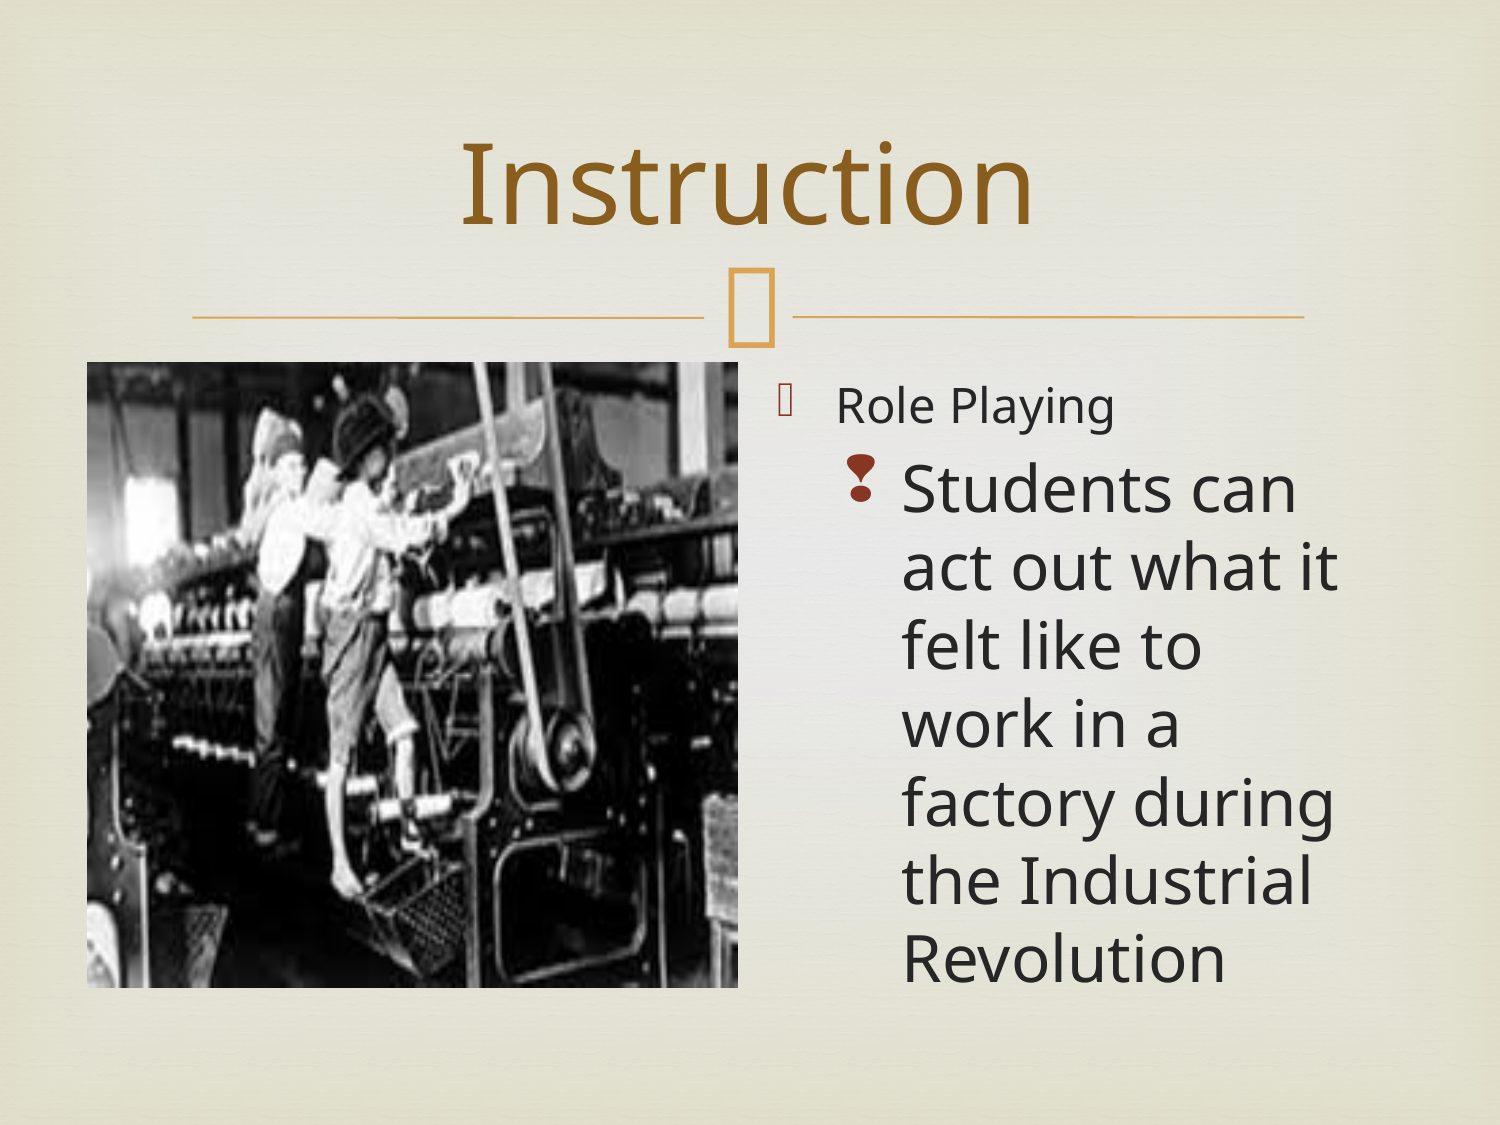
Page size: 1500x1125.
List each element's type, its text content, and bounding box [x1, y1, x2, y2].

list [86, 361, 739, 988]
list Role Playing Students can act out what it felt like to work in a factory during the Industrial Revolution [761, 367, 1386, 1004]
title Instruction [112, 93, 1386, 267]
